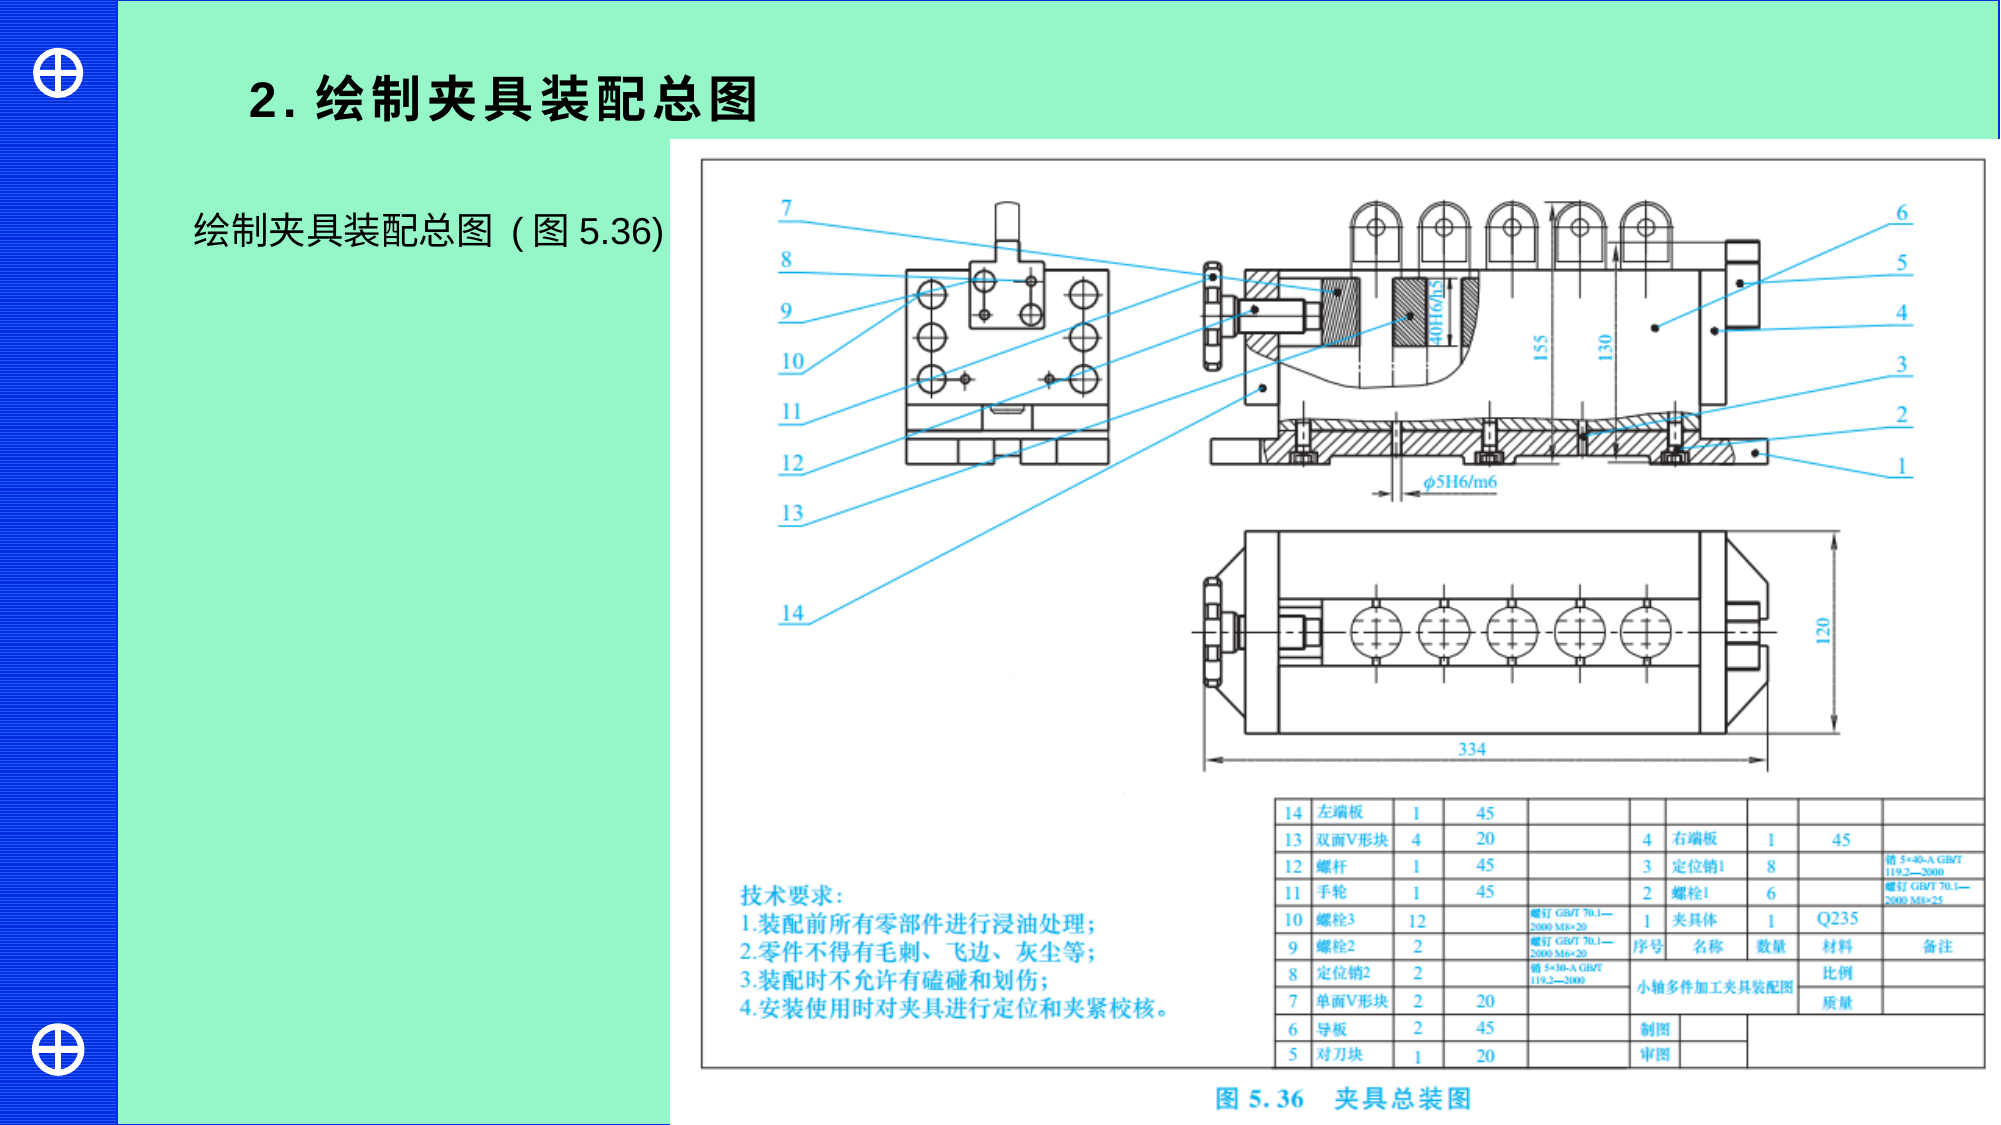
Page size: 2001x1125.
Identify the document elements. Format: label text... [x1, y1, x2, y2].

text_box 2.绘制夹具装配总图 [126, 18, 1414, 140]
picture [670, 139, 2000, 1125]
text_box 绘制夹具装配总图 (图5.36)。 [178, 199, 670, 260]
